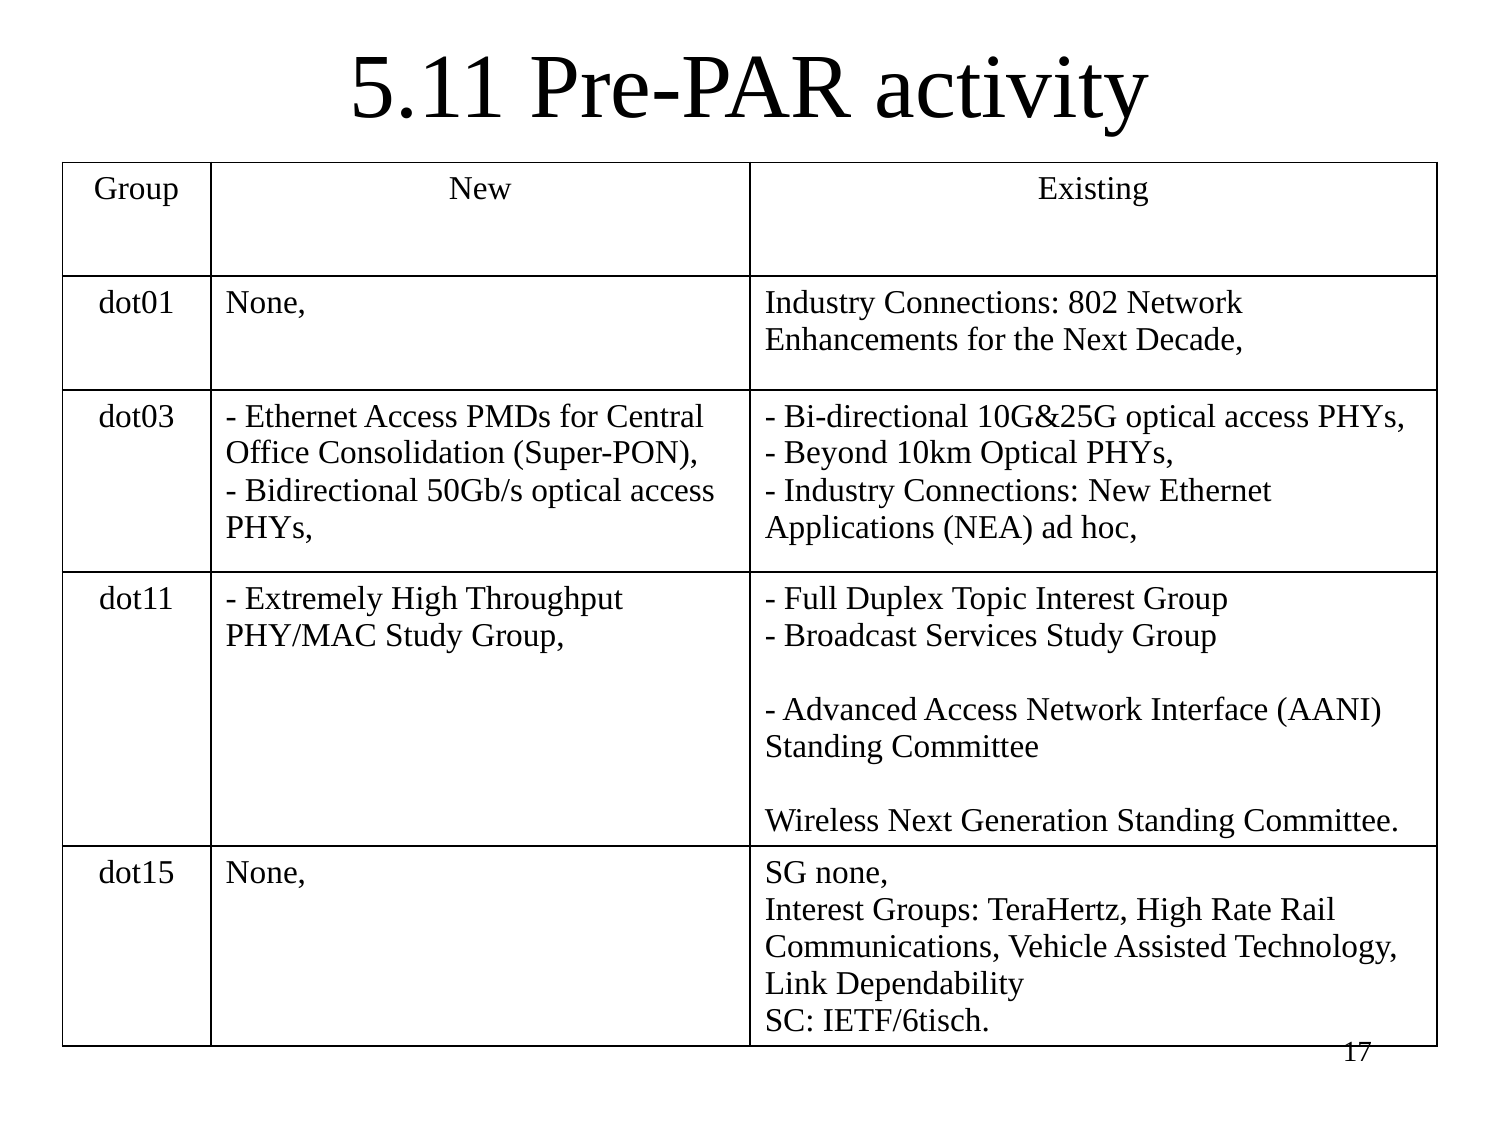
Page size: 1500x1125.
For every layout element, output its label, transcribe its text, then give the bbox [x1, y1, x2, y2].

table_header New [212, 163, 749, 275]
slide_number 17 [1074, 1024, 1388, 1101]
table_cell dot03 [63, 391, 210, 571]
table_cell None, [212, 847, 749, 1045]
table_cell dot15 [63, 847, 210, 1045]
table_cell SG none, Interest Groups: TeraHertz, High Rate Rail Communications, Vehicle Assisted Technology, Link Dependability SC: IETF/6tisch. [751, 847, 1436, 1045]
table_cell None, [212, 277, 749, 389]
table_cell - Bi-directional 10G&25G optical access PHYs, - Beyond 10km Optical PHYs, - Industry Connections: New Ethernet Applications (NEA) ad hoc, [751, 391, 1436, 571]
table_cell - Extremely High Throughput PHY/MAC Study Group, [212, 573, 749, 845]
table_cell dot01 [63, 277, 210, 389]
table_header Group [63, 163, 210, 275]
title 5.11 Pre-PAR activity [112, 24, 1388, 138]
table_cell Industry Connections: 802 Network Enhancements for the Next Decade, [751, 277, 1436, 389]
table_cell - Ethernet Access PMDs for Central Office Consolidation (Super-PON), - Bidirectional 50Gb/s optical access PHYs, [212, 391, 749, 571]
table_header Existing [751, 163, 1436, 275]
table_cell - Full Duplex Topic Interest Group - Broadcast Services Study Group - Advanced Access Network Interface (AANI) Standing Committee Wireless Next Generation Standing Committee. [751, 573, 1436, 845]
table_cell dot11 [63, 573, 210, 845]
